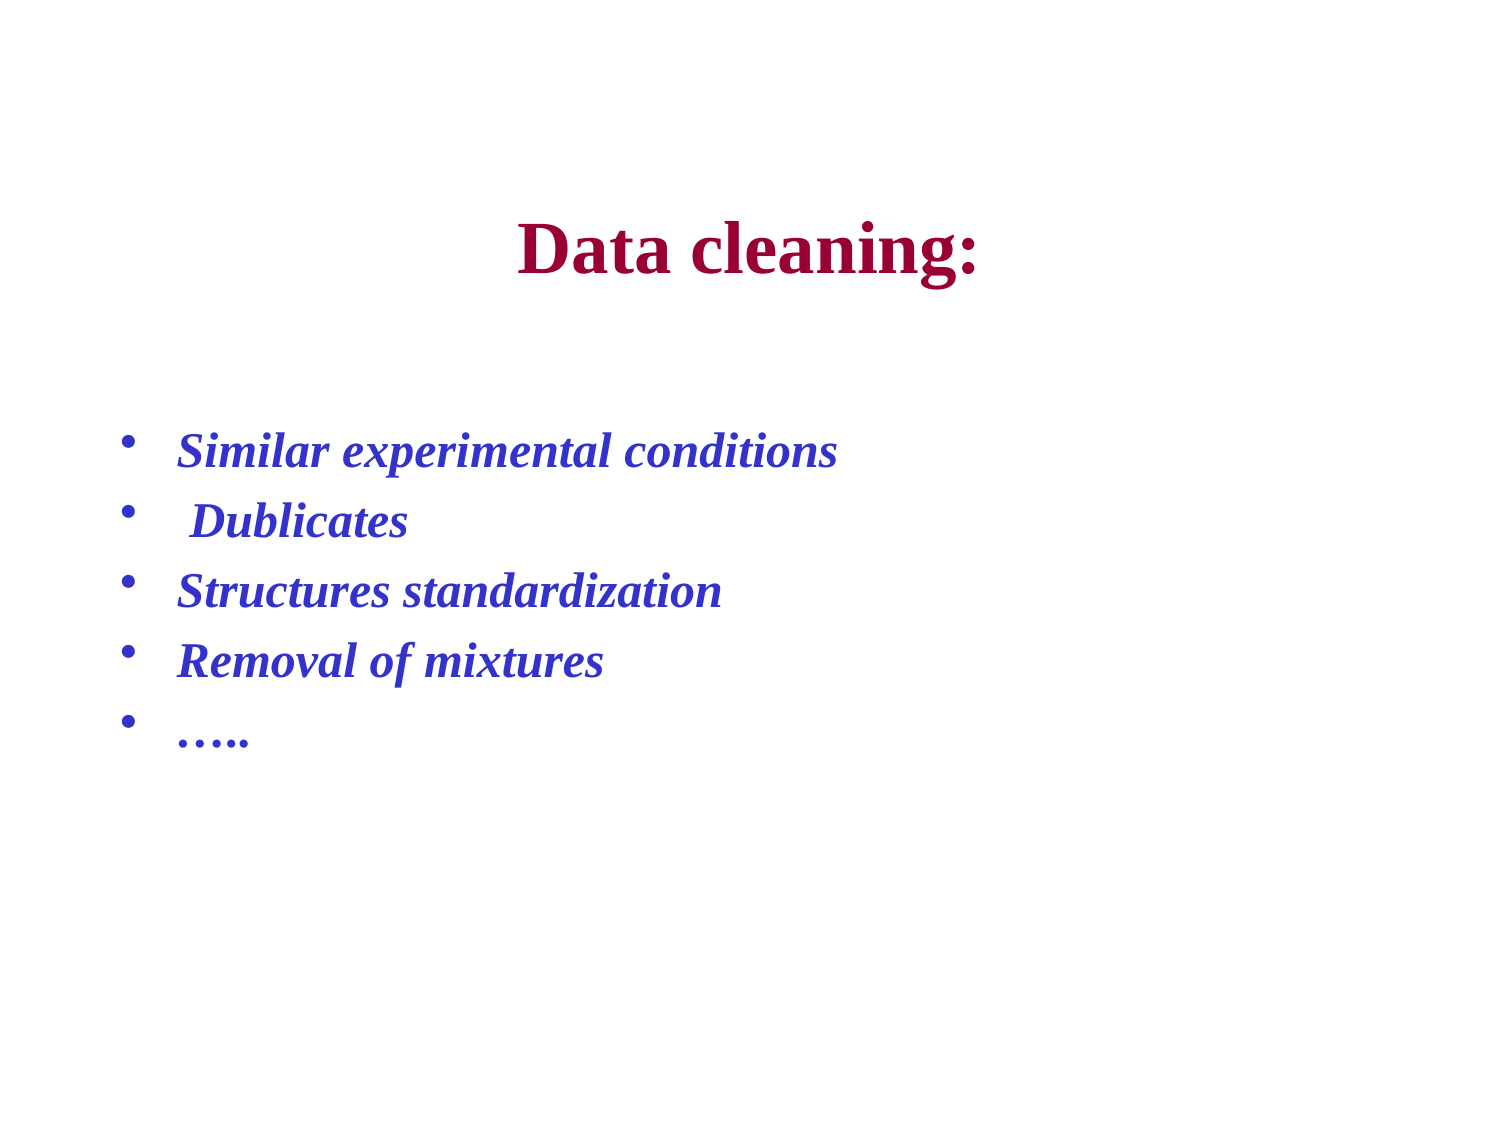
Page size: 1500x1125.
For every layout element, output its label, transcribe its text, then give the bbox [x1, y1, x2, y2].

list Similar experimental conditions Dublicates Structures standardization Removal of mixtures ….. [105, 410, 1381, 836]
title Data cleaning: [112, 149, 1388, 338]
